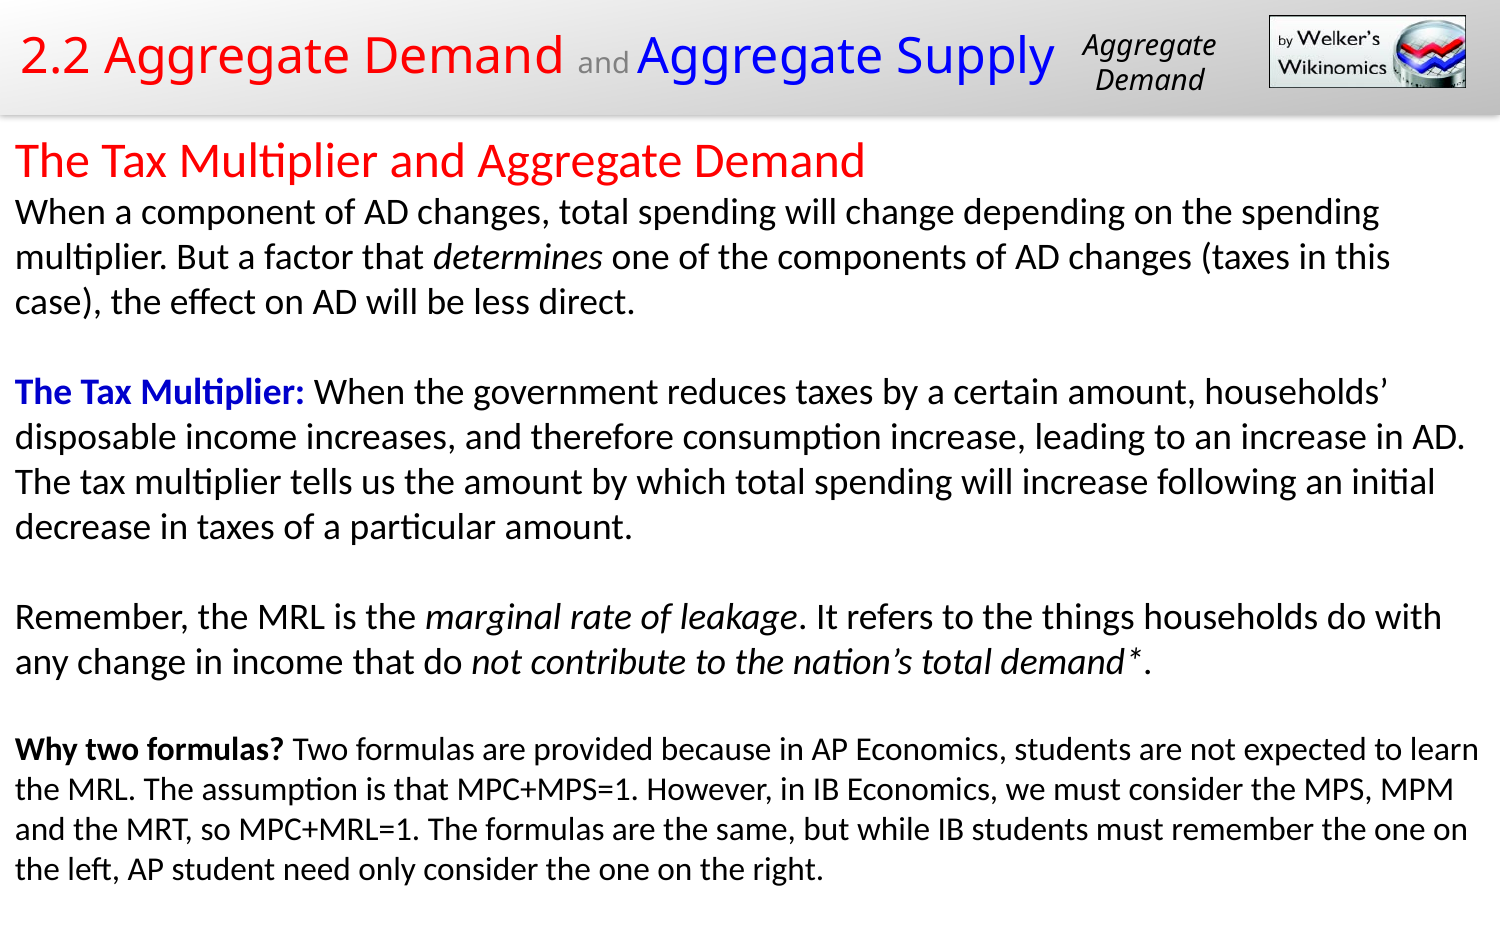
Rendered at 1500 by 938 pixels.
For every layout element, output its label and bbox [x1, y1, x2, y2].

text_box [0, 0, 1500, 115]
